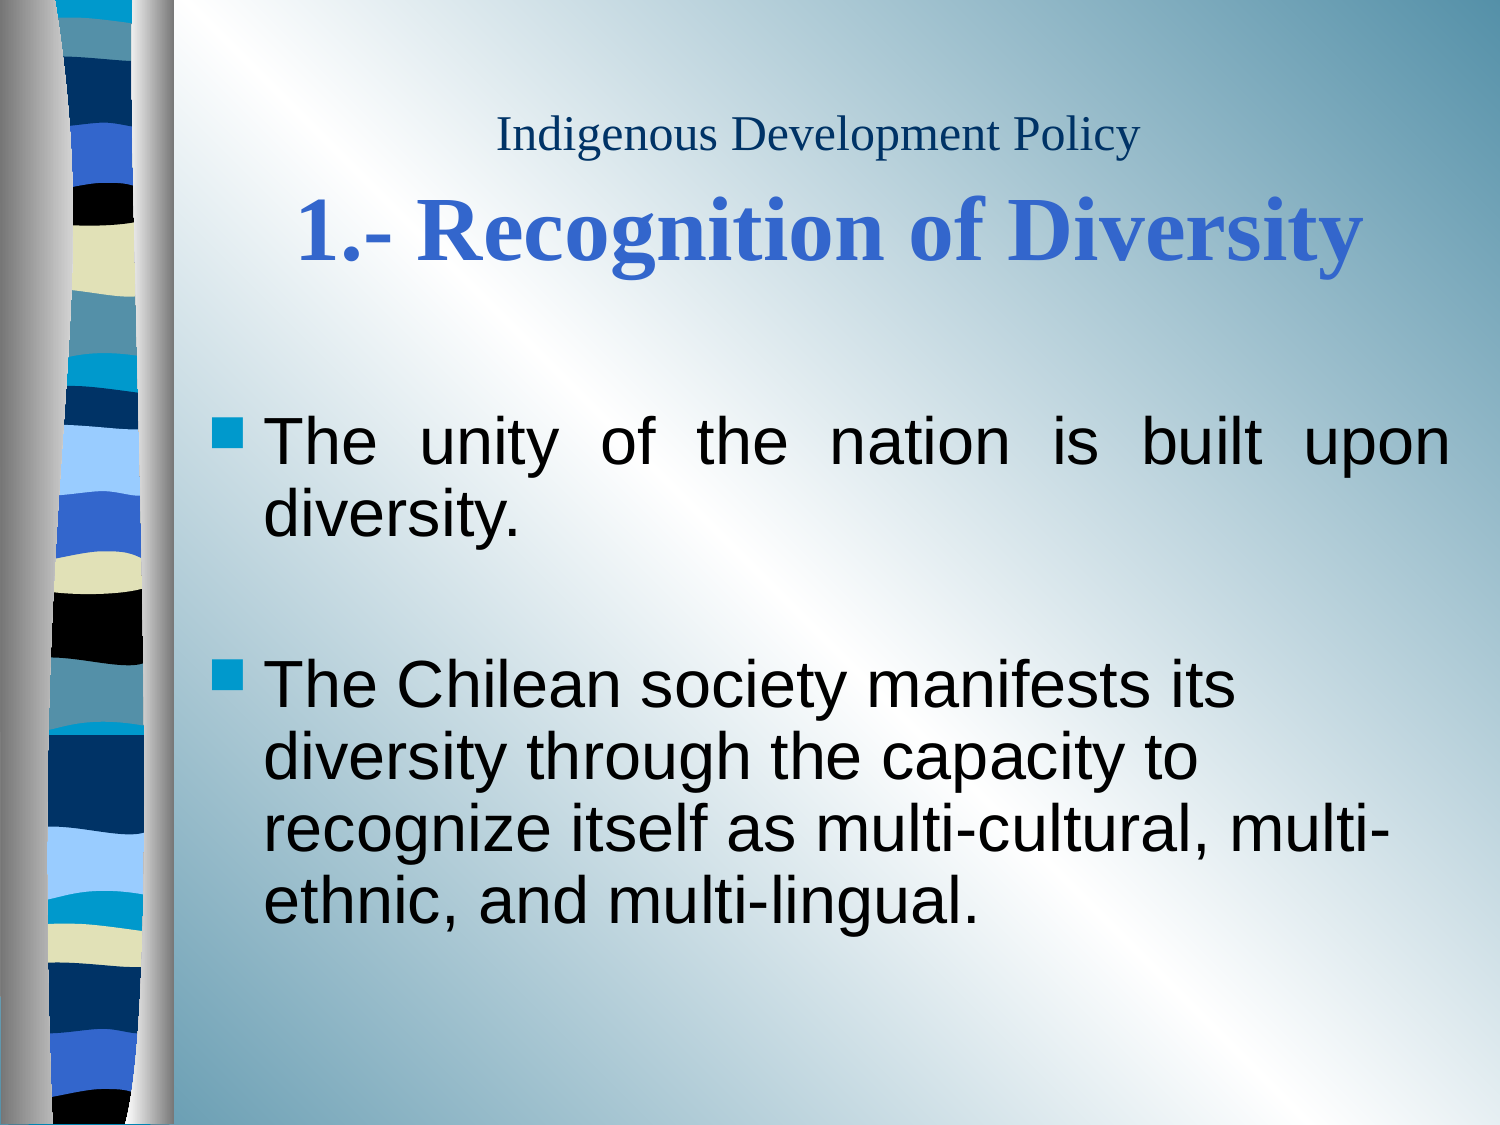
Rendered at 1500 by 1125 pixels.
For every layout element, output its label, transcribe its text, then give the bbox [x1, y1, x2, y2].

title Indigenous Development Policy 1.- Recognition of Diversity [192, 74, 1468, 263]
list The unity of the nation is built upon diversity. The Chilean society manifests its diversity through the capacity to recognize itself as multi-cultural, multi-ethnic, and multi-lingual. [192, 399, 1468, 1001]
